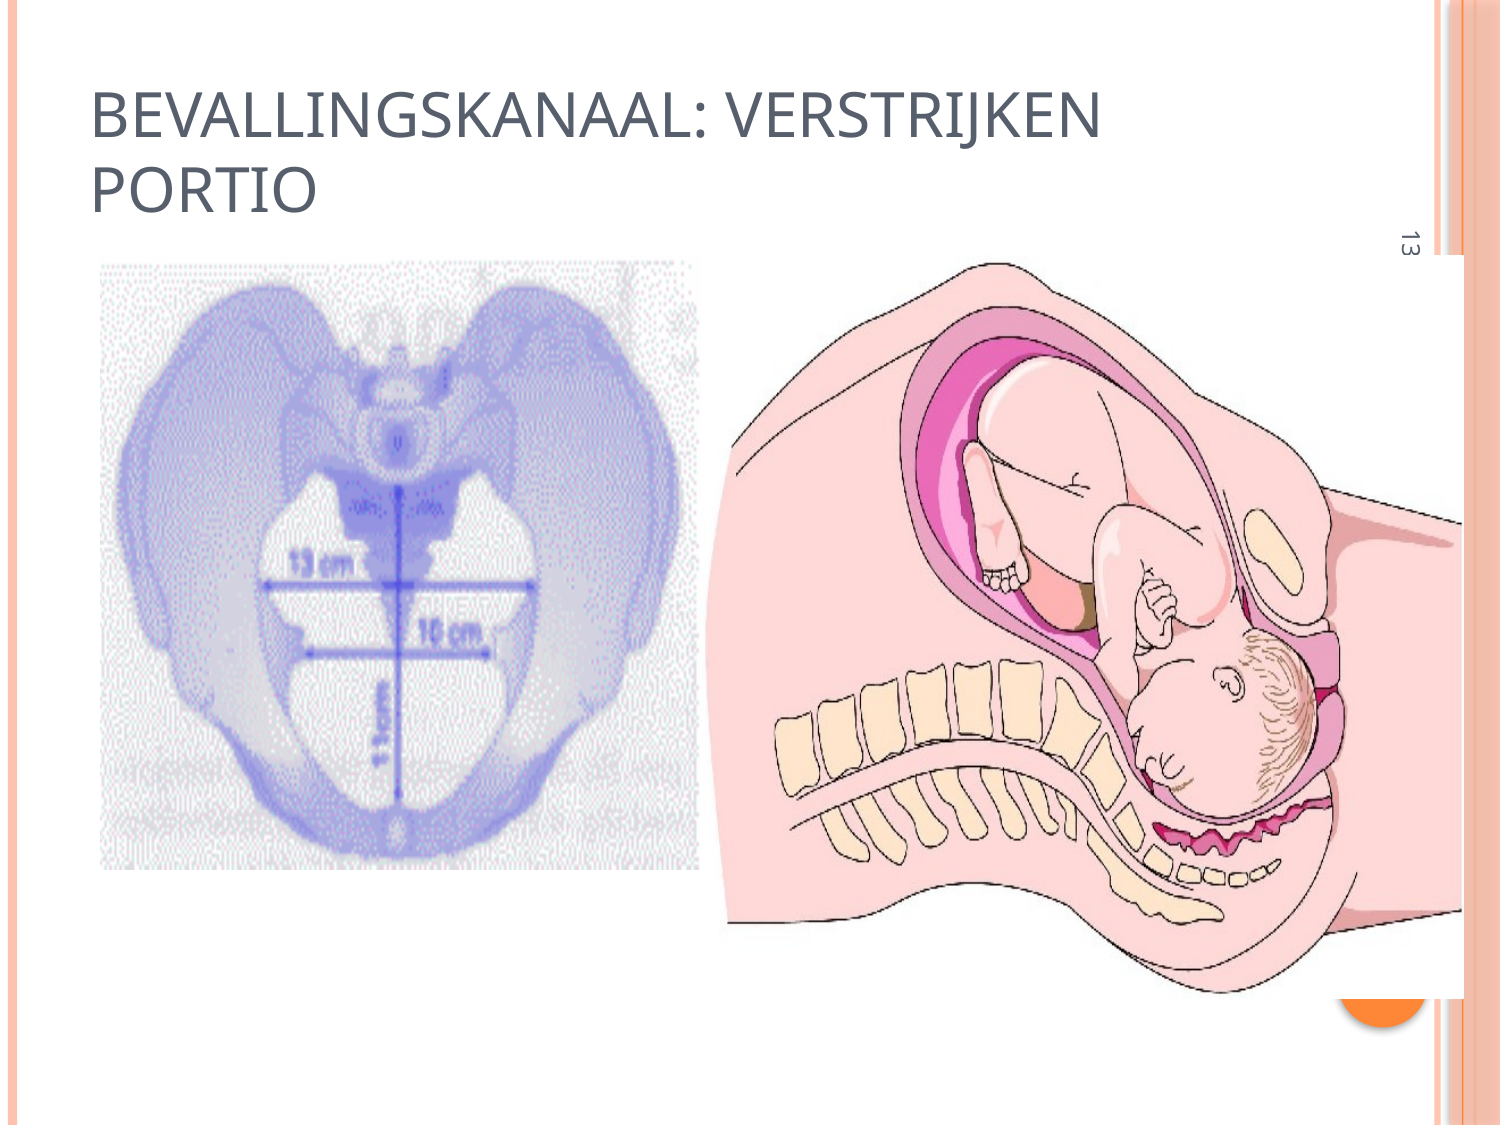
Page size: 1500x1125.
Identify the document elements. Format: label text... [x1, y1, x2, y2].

picture [99, 254, 1465, 1000]
title Bevallingskanaal: verstrijken portio [75, 45, 1300, 233]
slide_number 11 [1333, 1010, 1434, 1027]
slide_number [1378, 43, 1442, 252]
